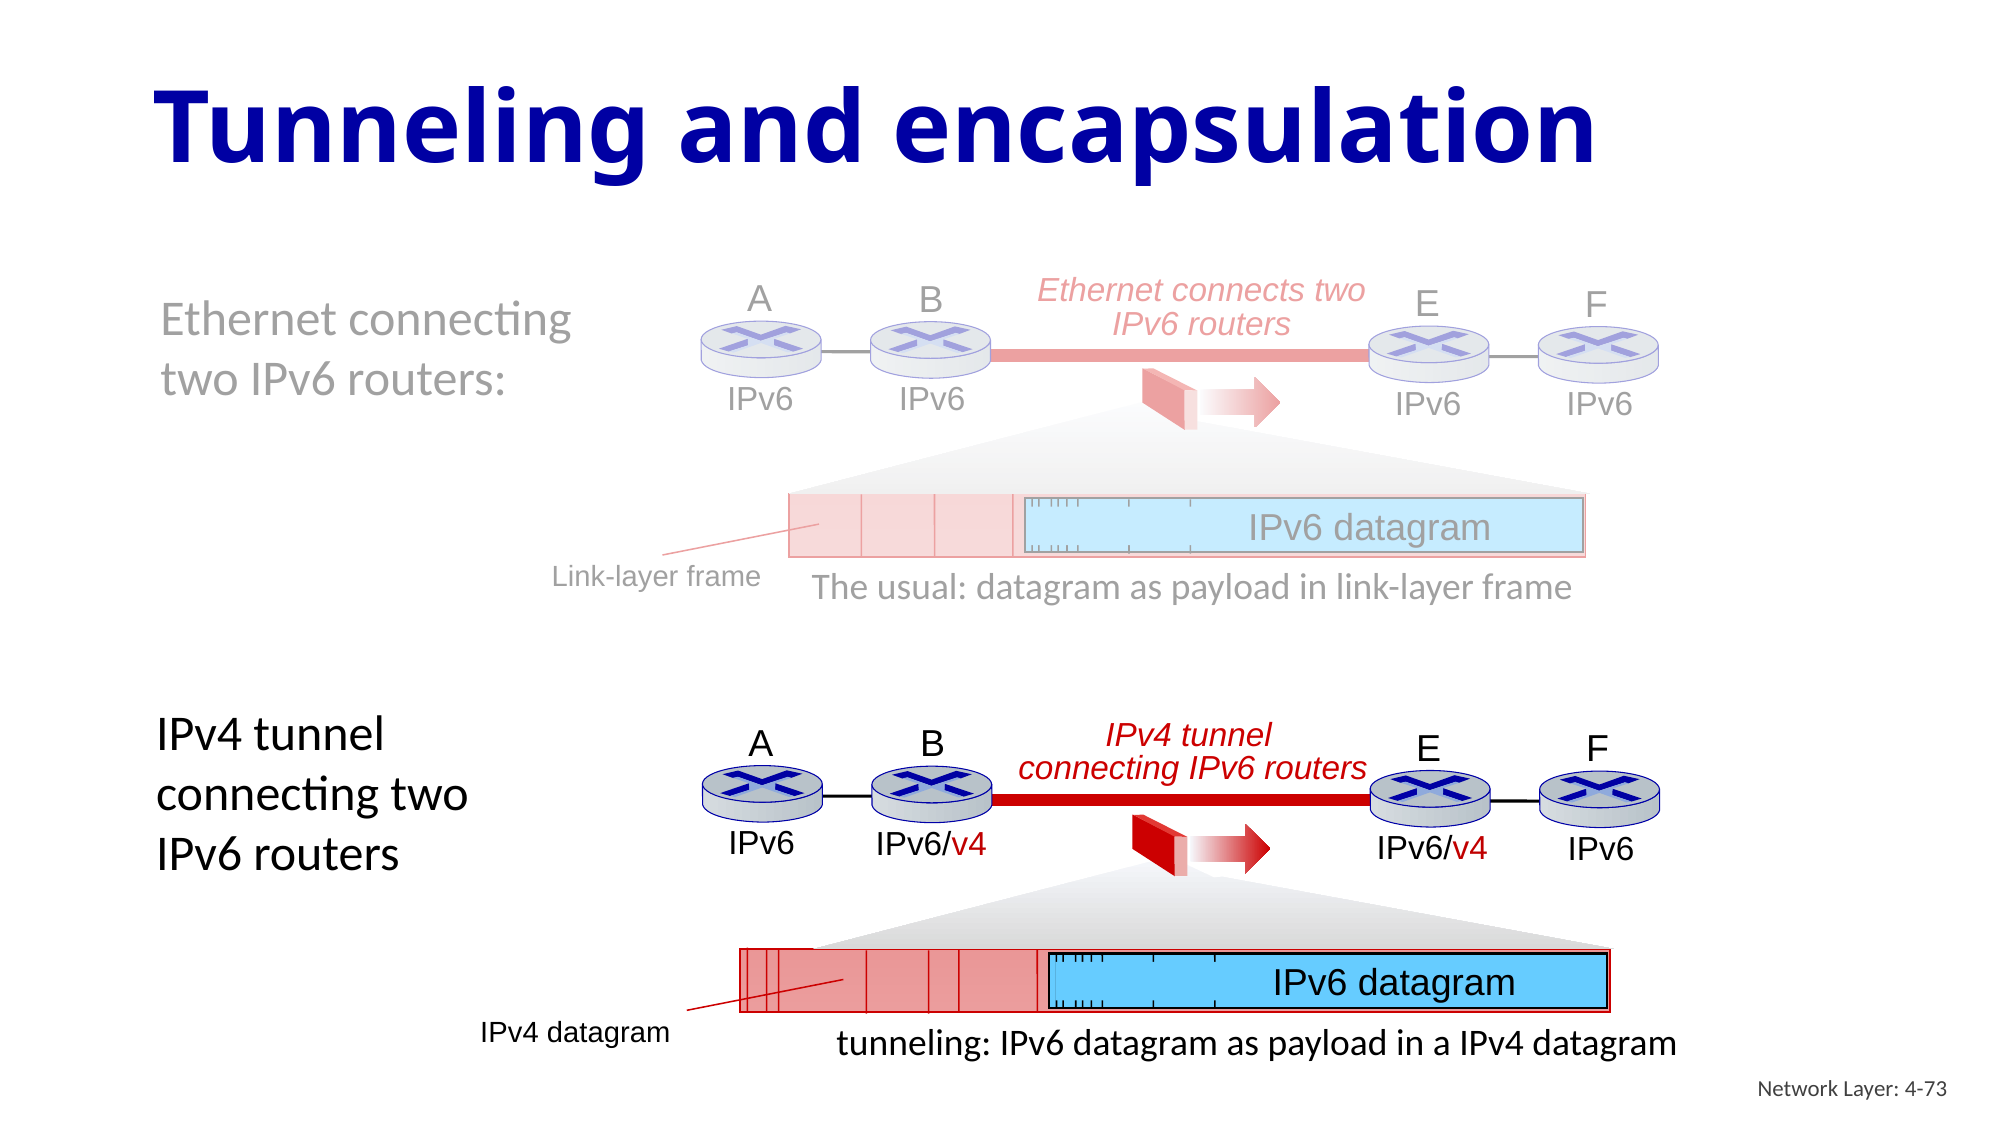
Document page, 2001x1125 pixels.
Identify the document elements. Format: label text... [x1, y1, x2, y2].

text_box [1370, 716, 1660, 875]
title Tunneling and encapsulation [137, 56, 1863, 204]
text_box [739, 856, 1615, 1014]
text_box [788, 401, 1591, 558]
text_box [532, 524, 819, 601]
slide_number Network Layer: 4-73 [1512, 1056, 1963, 1117]
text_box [1142, 368, 1280, 430]
text_box tunneling: IPv6 datagram as payload in a IPv4 datagram [821, 1010, 1694, 1070]
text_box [464, 979, 844, 1057]
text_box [992, 711, 1384, 806]
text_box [702, 711, 992, 870]
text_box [701, 266, 1659, 430]
text_box [134, 221, 1786, 619]
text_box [860, 814, 1504, 875]
text_box IPv4 tunnel connecting two IPv6 routers [141, 692, 562, 888]
